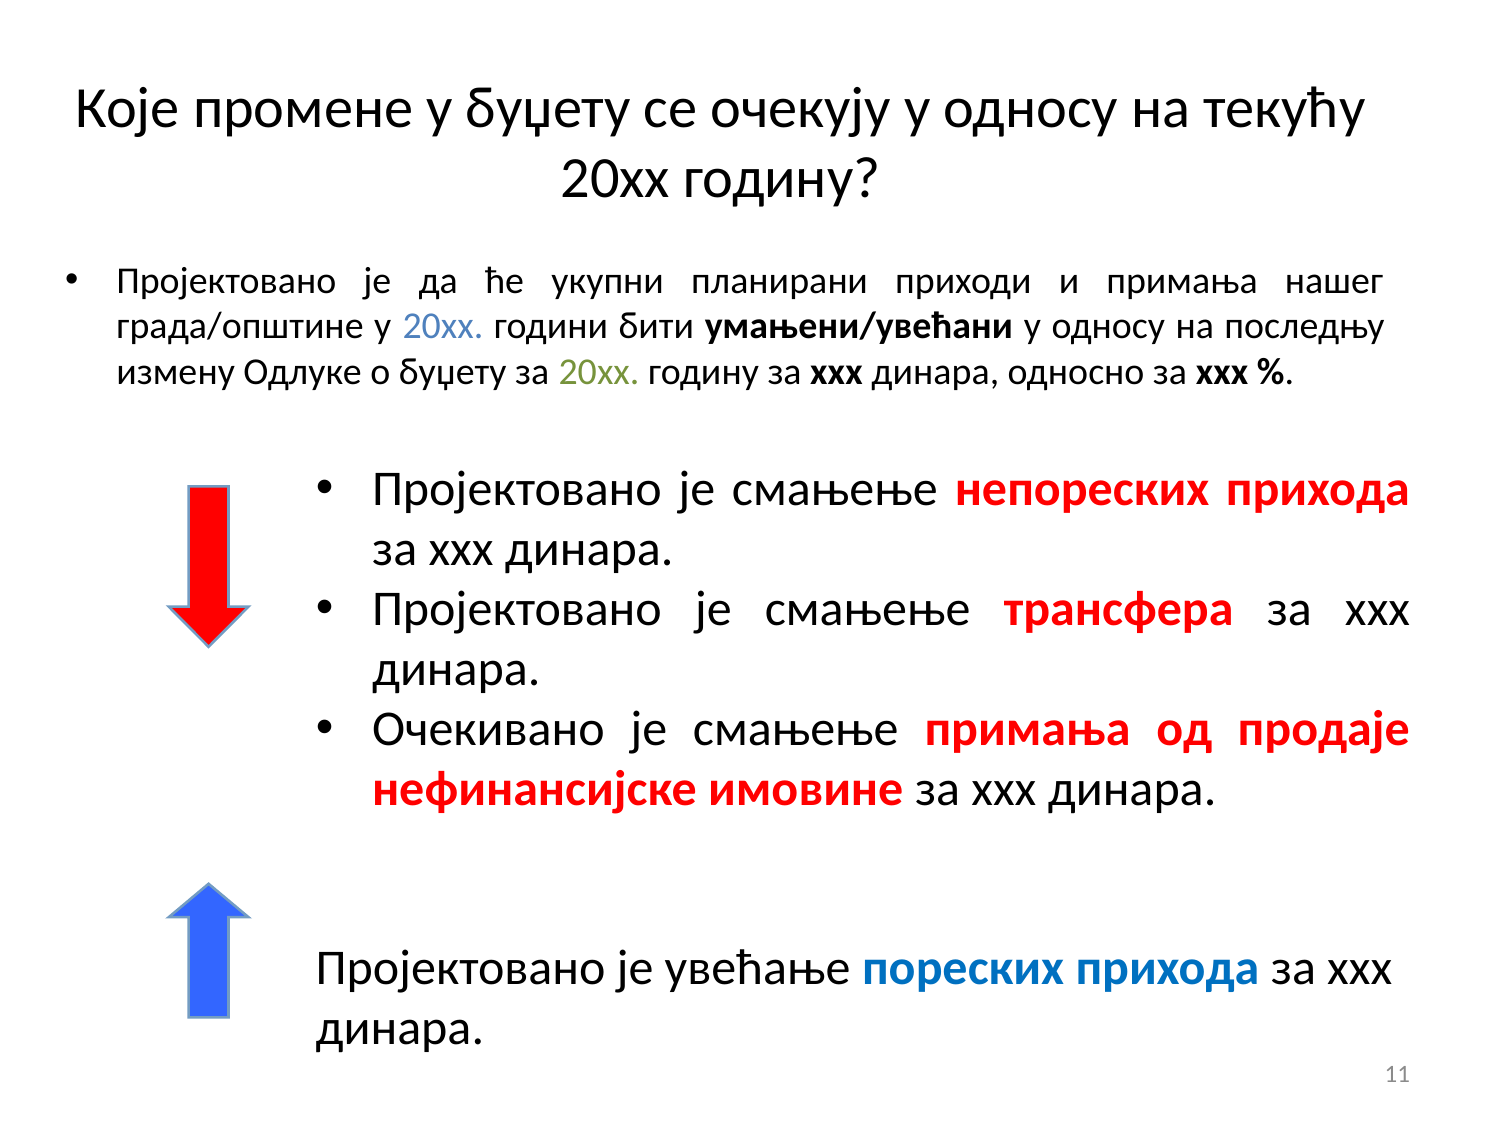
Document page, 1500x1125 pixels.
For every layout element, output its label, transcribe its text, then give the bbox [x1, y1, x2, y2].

list Пројектовано је да ће укупни планирани приходи и примања нашег града/општине у 20хх. години бити умањени/увећани у односу на последњу измену Одлуке о буџету за 20хх. годину за ххх динара, односно за ххх %. [50, 247, 1401, 434]
title Које промене у буџету се очекују у односу на текућу 20хх годину? [41, 45, 1401, 233]
text_box [168, 486, 249, 647]
text_box [168, 883, 249, 1018]
slide_number 11 [1074, 1042, 1425, 1103]
list Пројектовано је увећање пореских прихода за ххх динара. [300, 927, 1425, 1018]
text_box Пројектовано је смањење непореских прихода за ххх динара. Пројектовано је смањење трансфера за ххх динара. Очекивано је смањење примања од продаје нефинансијске имовине за ххх динара. [301, 448, 1425, 759]
